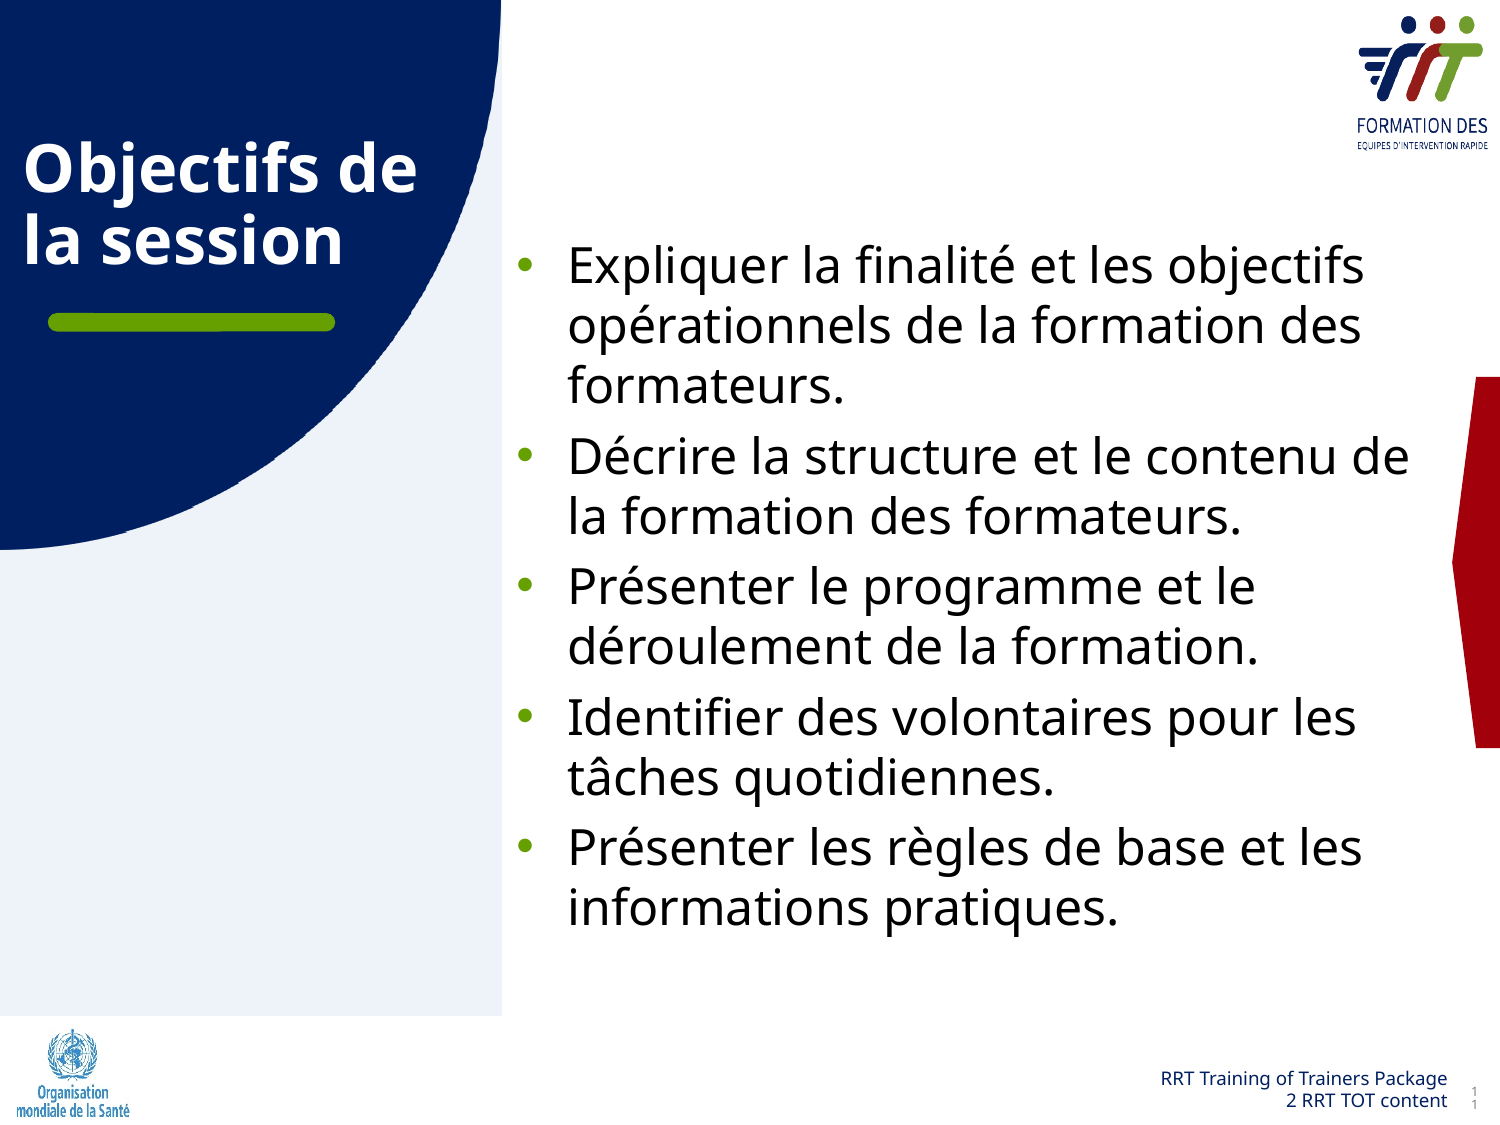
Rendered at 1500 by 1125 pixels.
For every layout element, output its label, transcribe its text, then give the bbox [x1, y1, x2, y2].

list Expliquer la finalité et les objectifs opérationnels de la formation des formateurs. Décrire la structure et le contenu de la formation des formateurs. Présenter le programme et le déroulement de la formation. Identifier des volontaires pour les tâches quotidiennes. Présenter les règles de base et les informations pratiques. [508, 225, 1436, 942]
picture [15, 1027, 130, 1118]
title Objectifs de la session [20, 31, 466, 280]
picture [0, 0, 502, 1018]
picture [1357, 15, 1488, 151]
